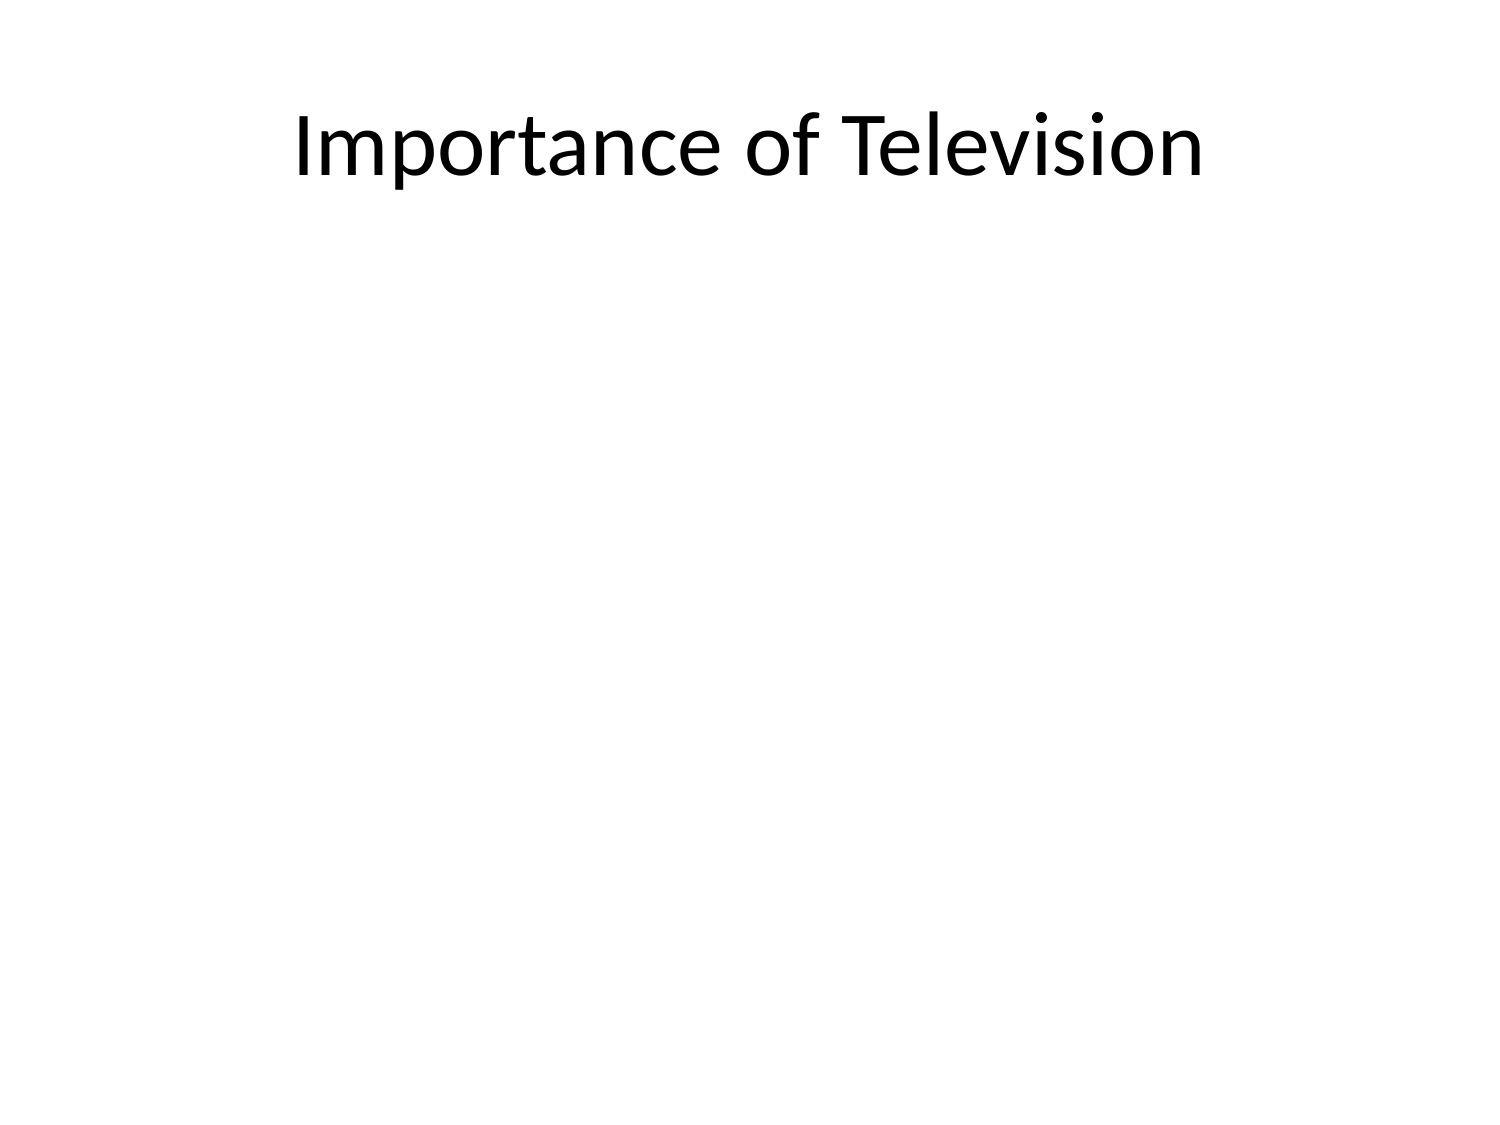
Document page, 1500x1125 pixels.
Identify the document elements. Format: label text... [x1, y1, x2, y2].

title Importance of Television [75, 45, 1425, 233]
